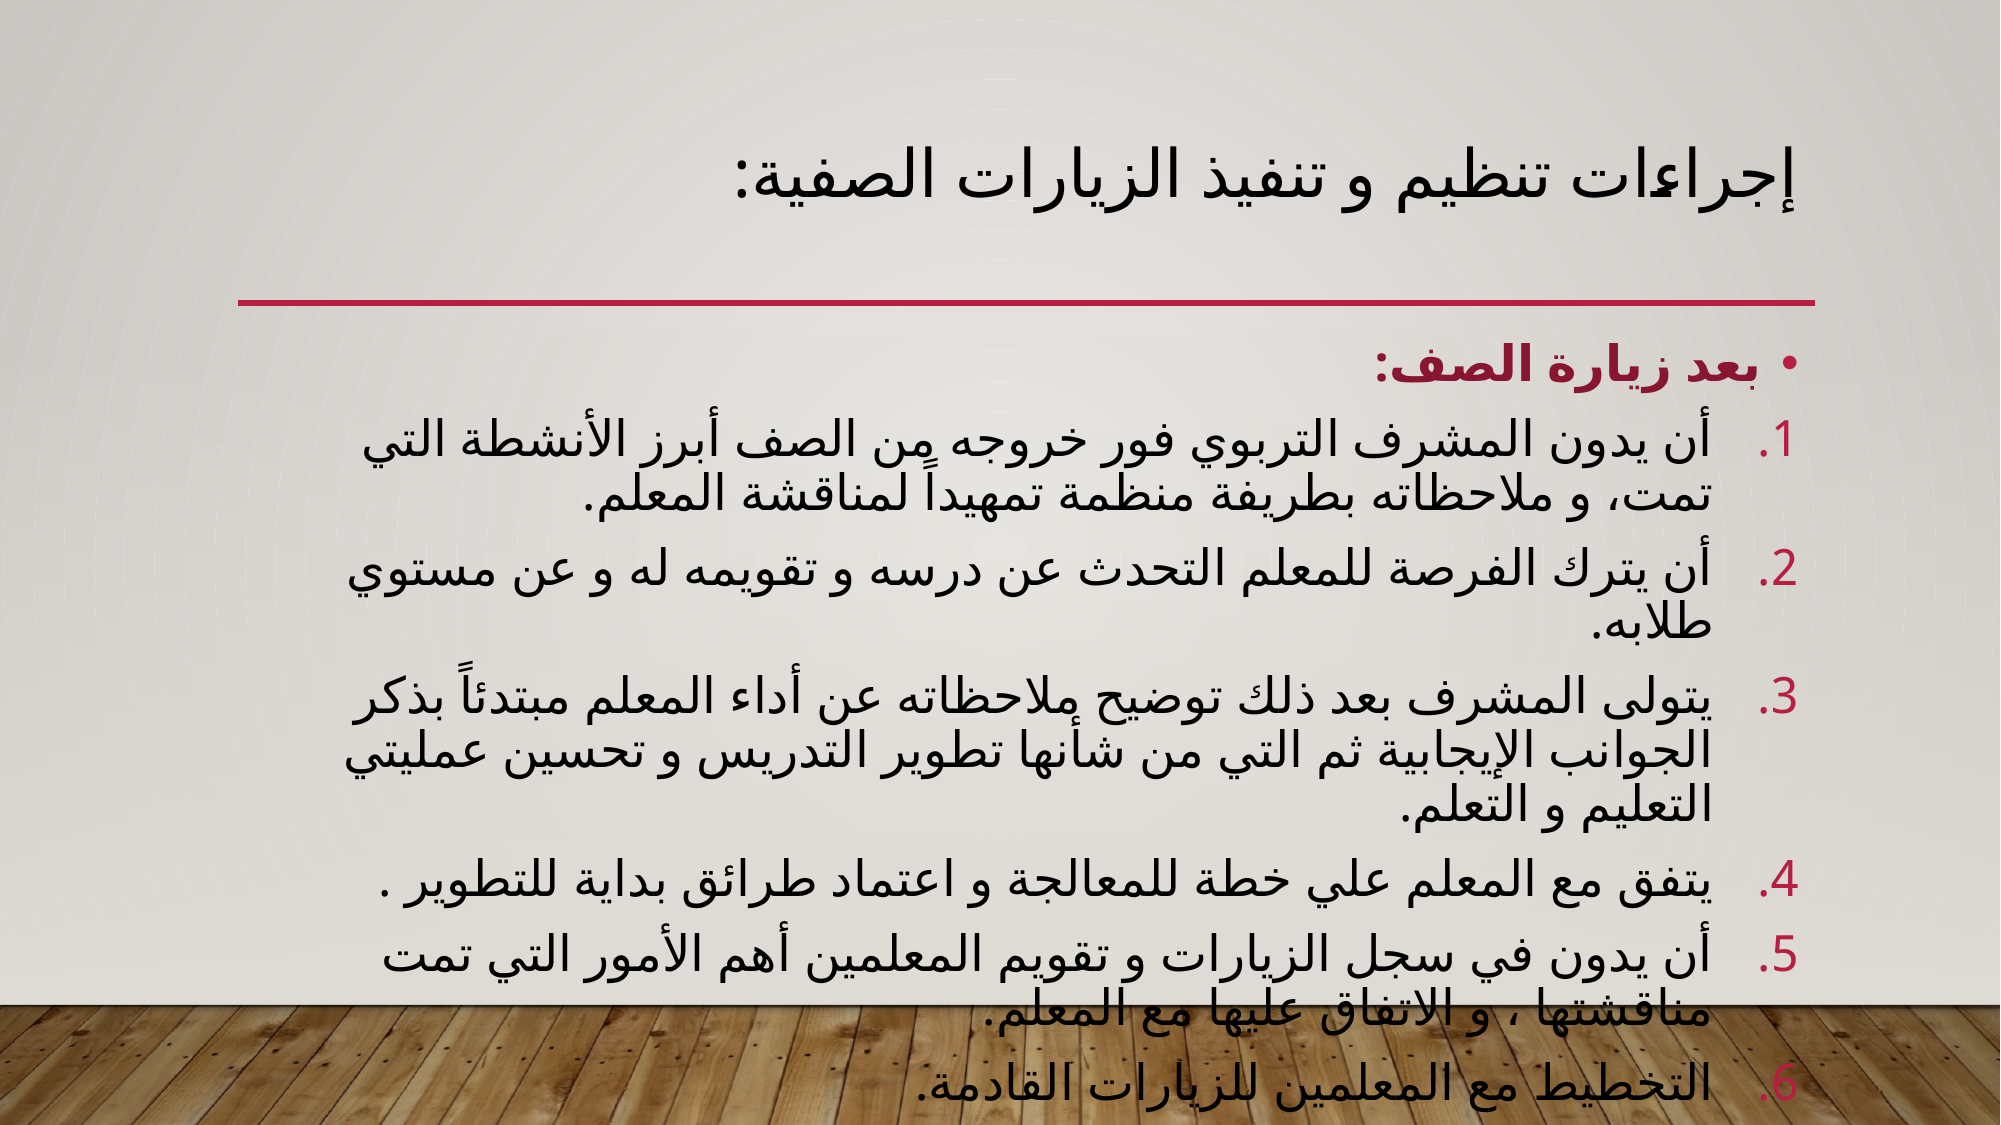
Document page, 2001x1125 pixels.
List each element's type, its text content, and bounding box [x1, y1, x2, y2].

title إجراءات تنظيم و تنفيذ الزيارات الصفية: [238, 131, 1814, 305]
picture [0, 1005, 2000, 1125]
list بعد زيارة الصف: أن يدون المشرف التربوي فور خروجه من الصف أبرز الأنشطة التي تمت، و ملاحظاته بطريفة منظمة تمهيداً لمناقشة المعلم. أن يترك الفرصة للمعلم التحدث عن درسه و تقويمه له و عن مستوي طلابه. يتولى المشرف بعد ذلك توضيح ملاحظاته عن أداء المعلم مبتدئاً بذكر الجوانب الإيجابية ثم التي من شأنها تطوير التدريس و تحسين عمليتي التعليم و التعلم. يتفق مع المعلم علي خطة للمعالجة و اعتماد طرائق بداية للتطوير . أن يدون في سجل الزيارات و تقويم المعلمين أهم الأمور التي تمت مناقشتها ، و الاتفاق عليها مع المعلم. التخطيط مع المعلمين للزيارات القادمة. [238, 330, 1814, 897]
